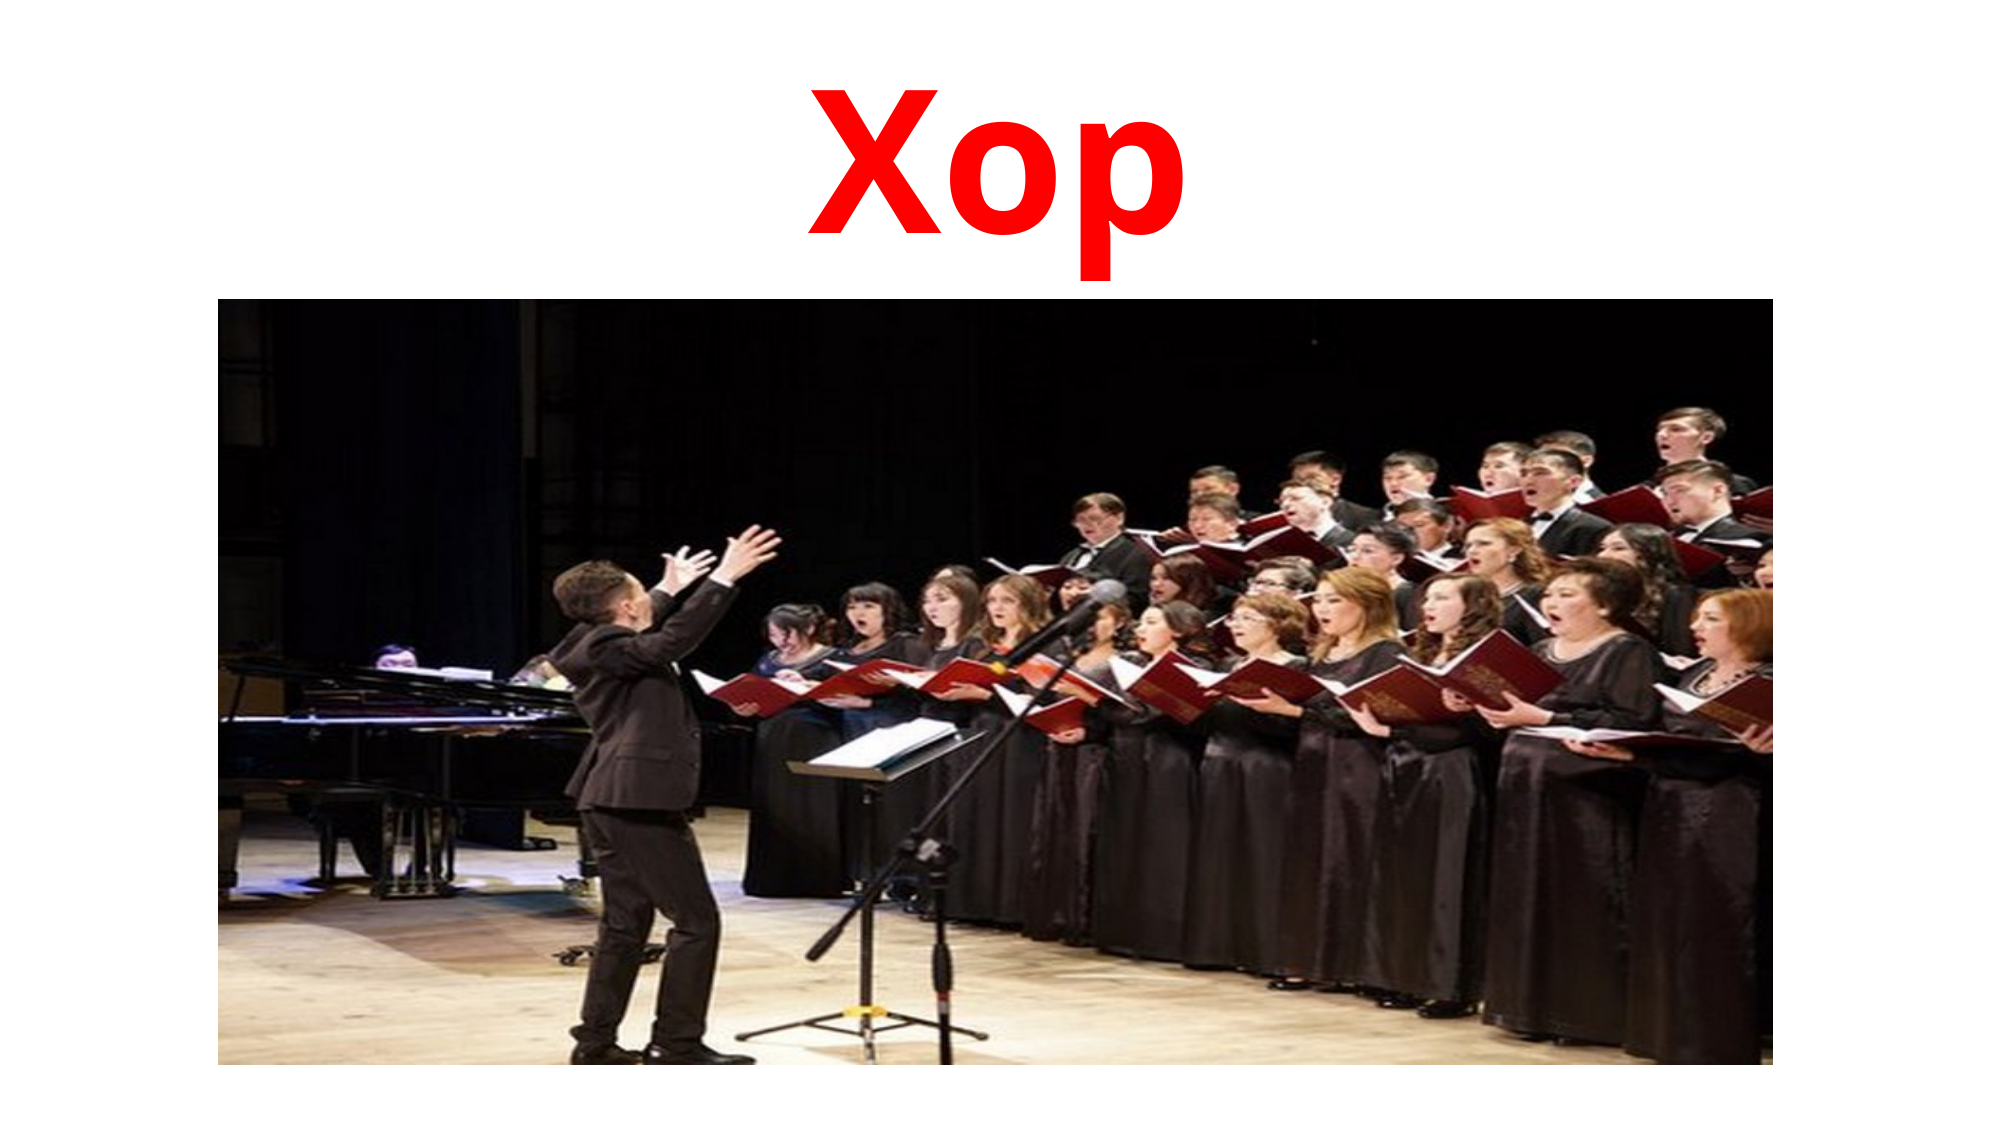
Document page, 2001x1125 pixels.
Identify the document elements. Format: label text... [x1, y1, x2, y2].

title Хор [137, 59, 1863, 278]
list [218, 299, 1773, 1065]
